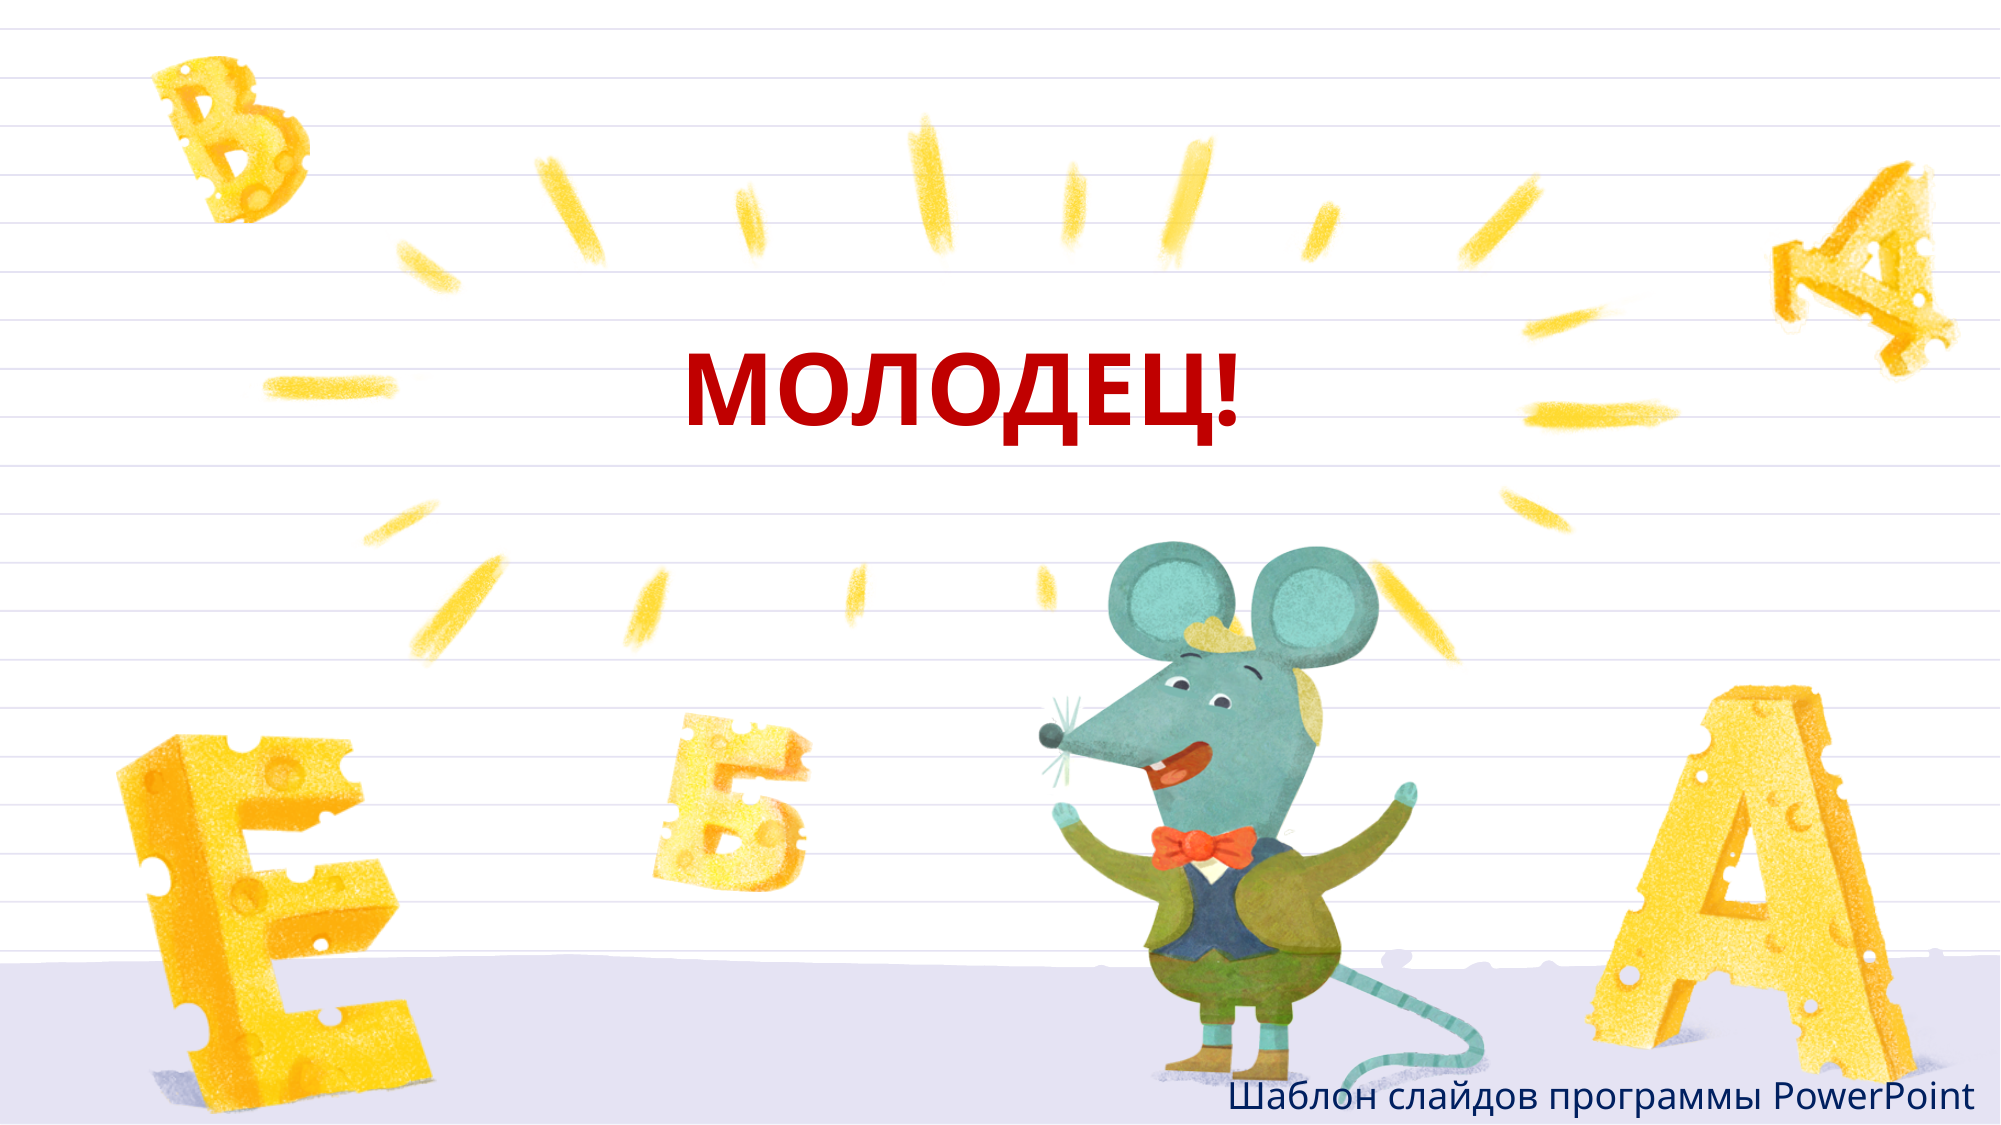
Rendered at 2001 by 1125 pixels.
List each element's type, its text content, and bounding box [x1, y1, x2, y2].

picture [652, 712, 813, 892]
title МОЛОДЕЦ! [467, 304, 1456, 481]
picture [1760, 160, 1961, 385]
text_box Шаблон слайдов программы PowerPoint [1212, 1064, 2000, 1125]
picture [116, 734, 437, 1114]
picture [150, 56, 1683, 1114]
picture [1581, 684, 1998, 1064]
